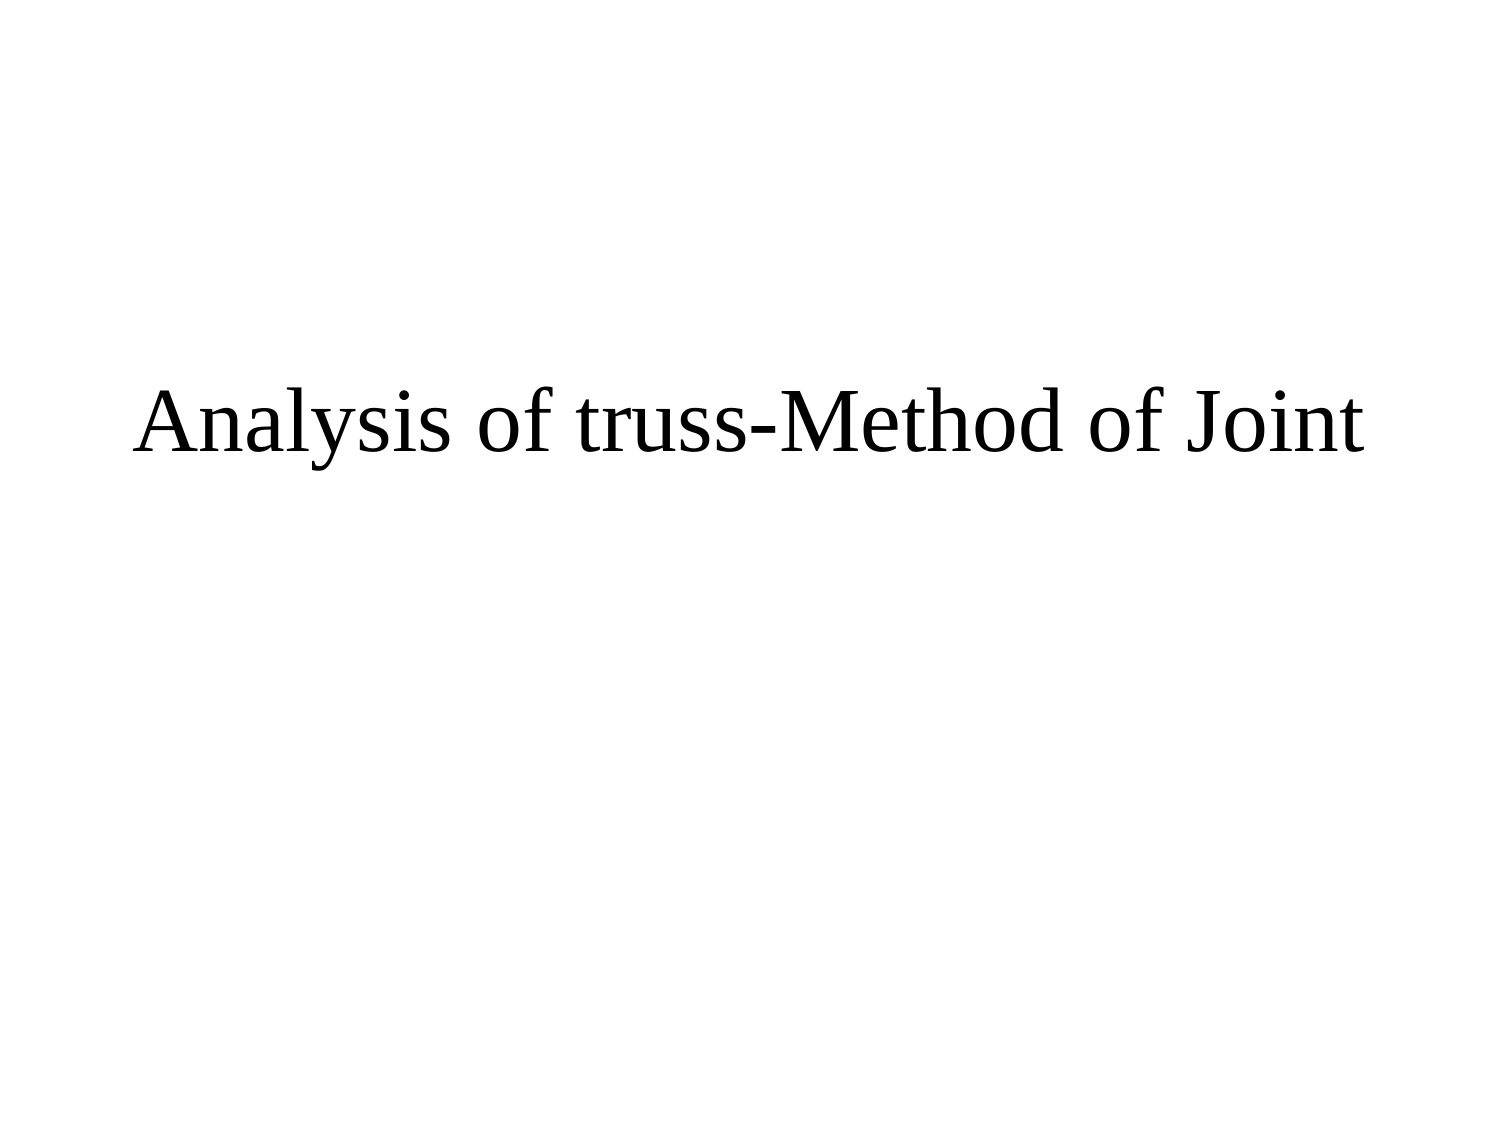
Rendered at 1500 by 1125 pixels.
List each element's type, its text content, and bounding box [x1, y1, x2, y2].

title Analysis of truss-Method of Joint [112, 349, 1388, 591]
